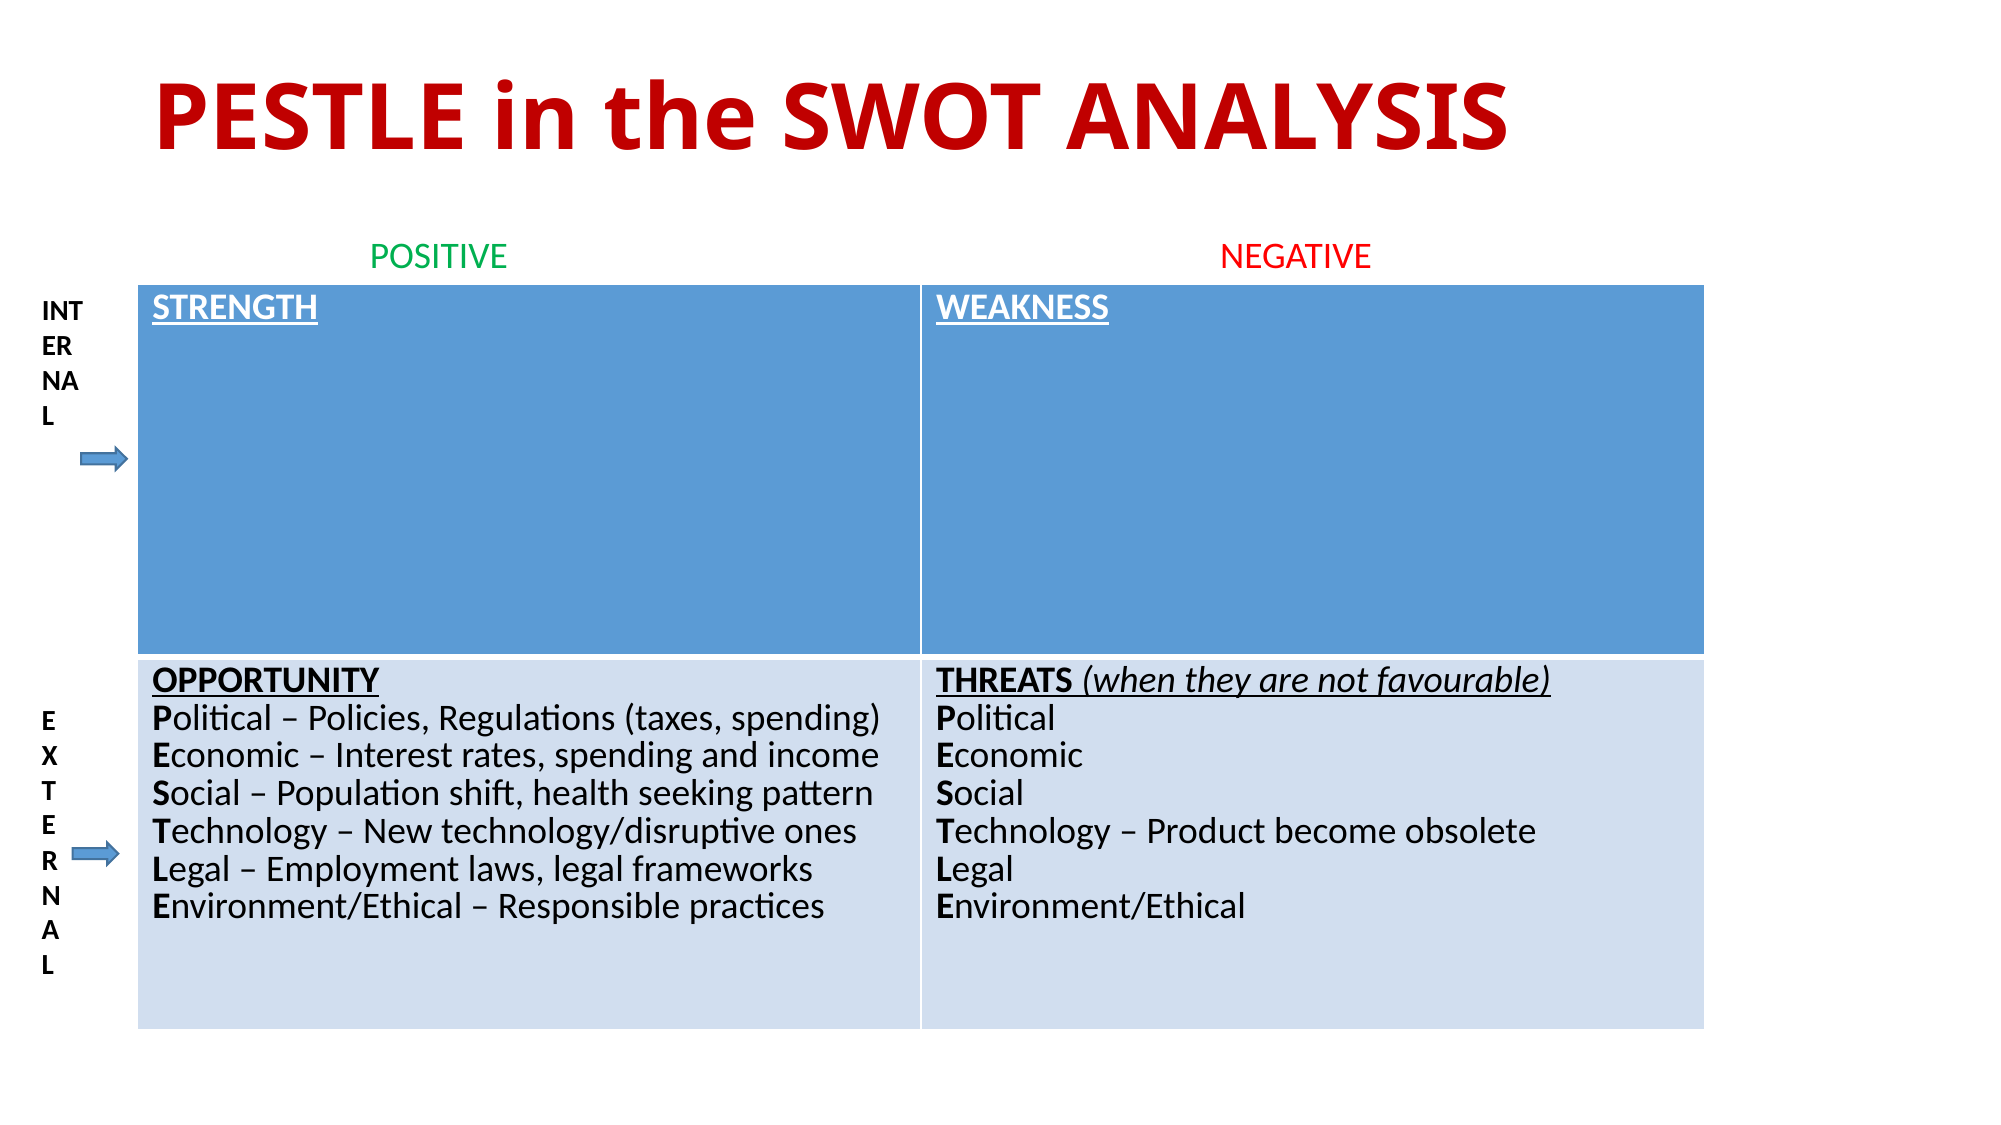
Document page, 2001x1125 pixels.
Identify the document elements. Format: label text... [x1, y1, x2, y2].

table_cell THREATS (when they are not favourable) Political Economic Social Technology – Product become obsolete Legal Environment/Ethical [922, 660, 1704, 1029]
text_box INTERNAL [27, 284, 100, 439]
text_box POSITIVE [355, 223, 524, 284]
text_box [80, 445, 129, 473]
table_cell OPPORTUNITY Political – Policies, Regulations (taxes, spending) Economic – Interest rates, spending and income Social – Population shift, health seeking pattern Technology – New technology/disruptive ones Legal – Employment laws, legal frameworks Environment/Ethical – Responsible practices [138, 660, 920, 1029]
text_box NEGATIVE [1205, 223, 1387, 284]
text_box [71, 840, 120, 868]
text_box EXTERNAL [27, 693, 86, 988]
table_header WEAKNESS [922, 285, 1704, 654]
table_header STRENGTH [138, 285, 920, 654]
title PESTLE in the SWOT ANALYSIS [137, 59, 1863, 180]
